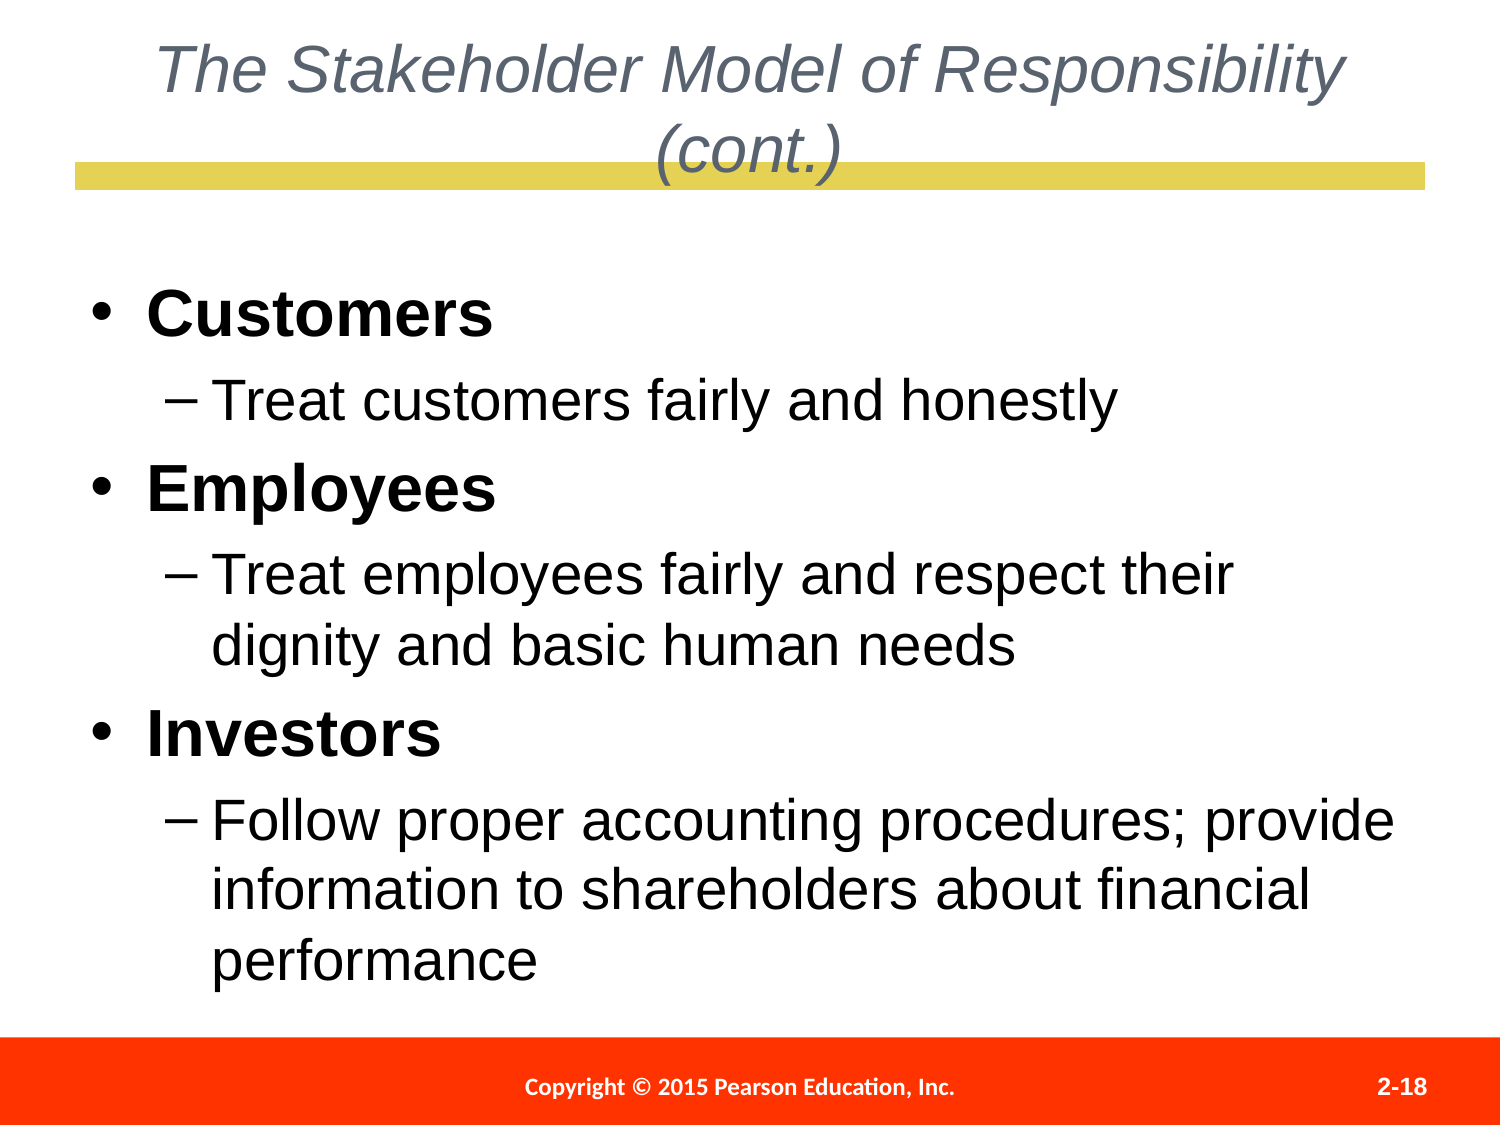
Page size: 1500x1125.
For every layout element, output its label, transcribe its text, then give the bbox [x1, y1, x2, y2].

list Customers Treat customers fairly and honestly Employees Treat employees fairly and respect their dignity and basic human needs Investors Follow proper accounting procedures; provide information to shareholders about financial performance [74, 262, 1426, 1006]
title The Stakeholder Model of Responsibility (cont.) [74, 12, 1426, 201]
